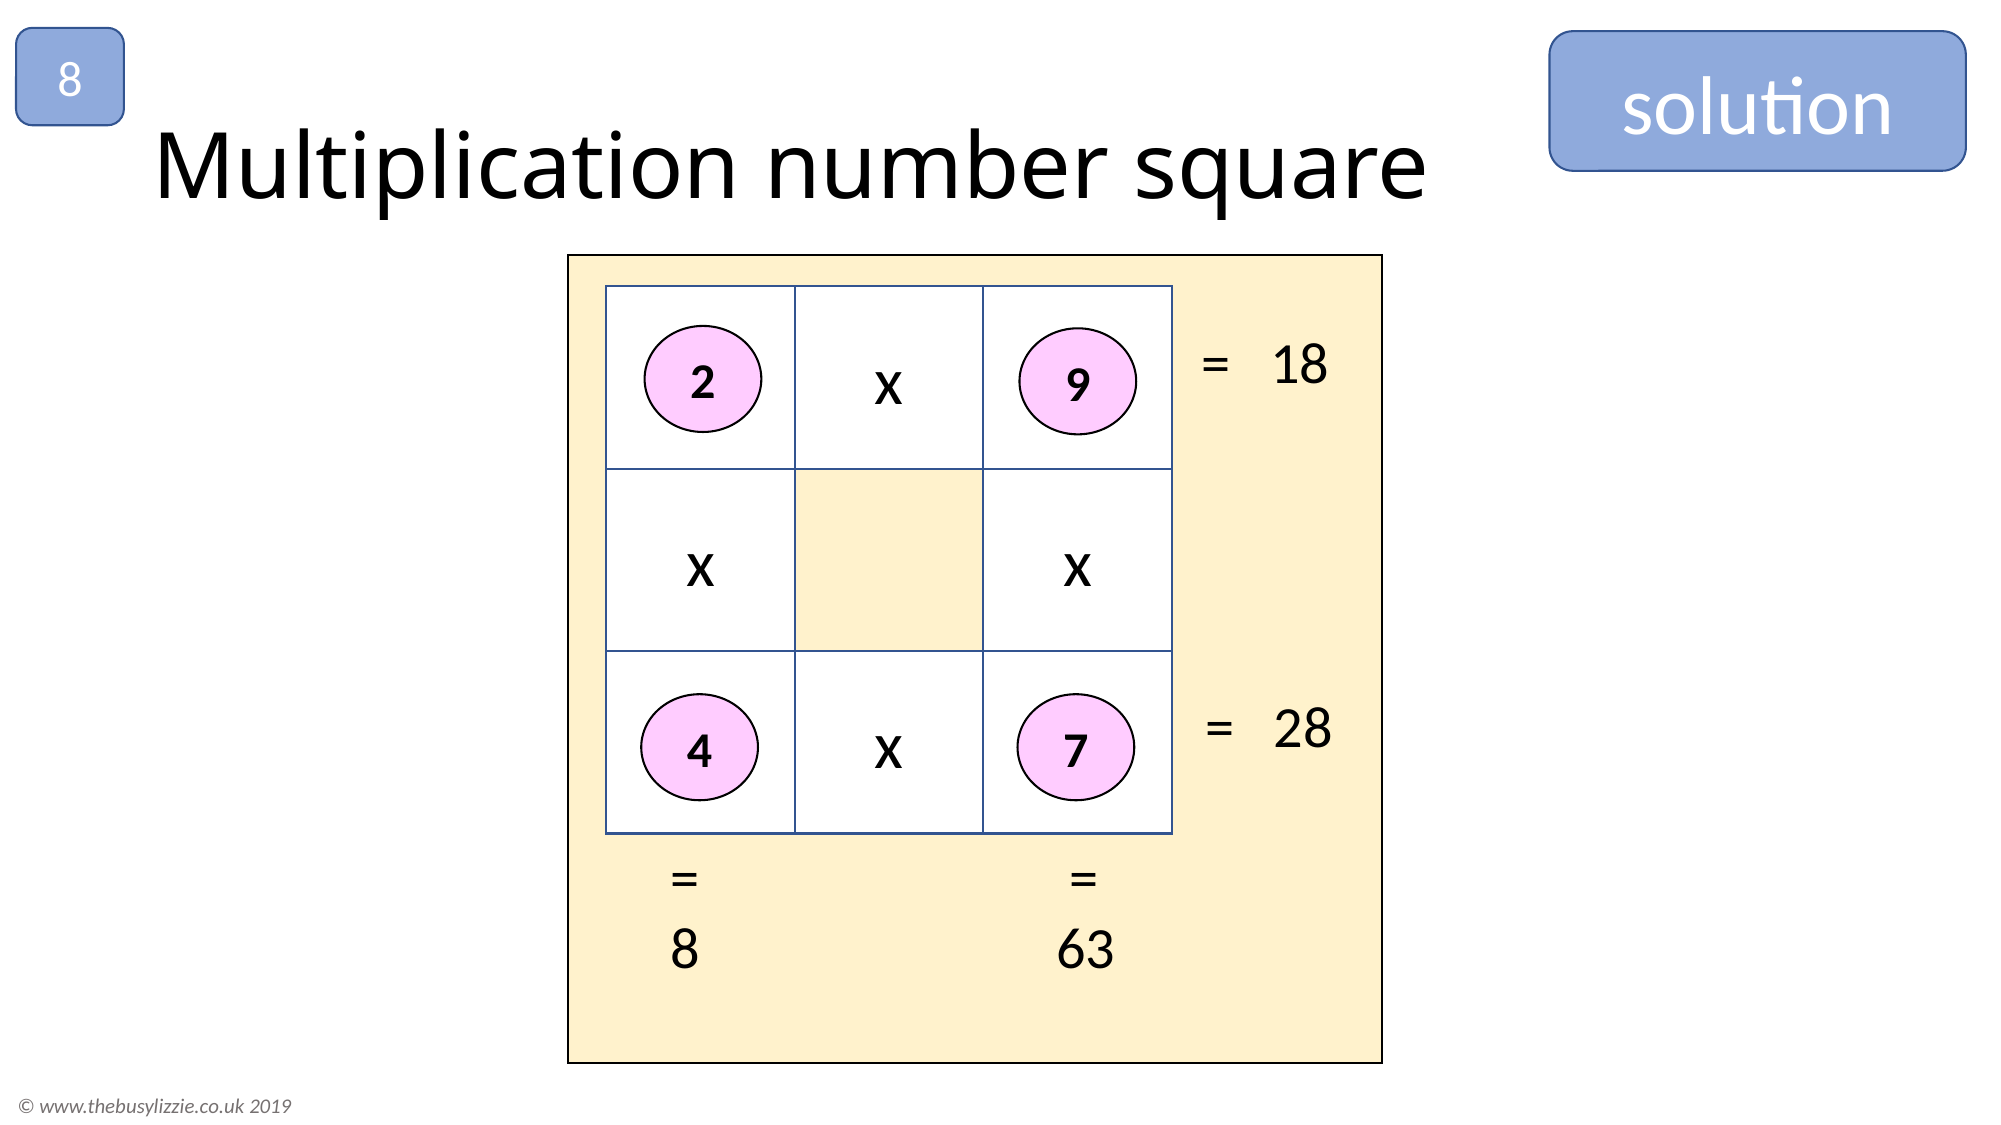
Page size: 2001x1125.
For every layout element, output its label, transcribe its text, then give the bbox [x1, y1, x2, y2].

text_box 8 [14, 26, 125, 127]
text_box © www.thebusylizzie.co.uk 2019 [2, 1085, 311, 1125]
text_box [567, 255, 1432, 1064]
title Multiplication number square [137, 59, 1863, 278]
text_box solution [1548, 30, 1967, 172]
